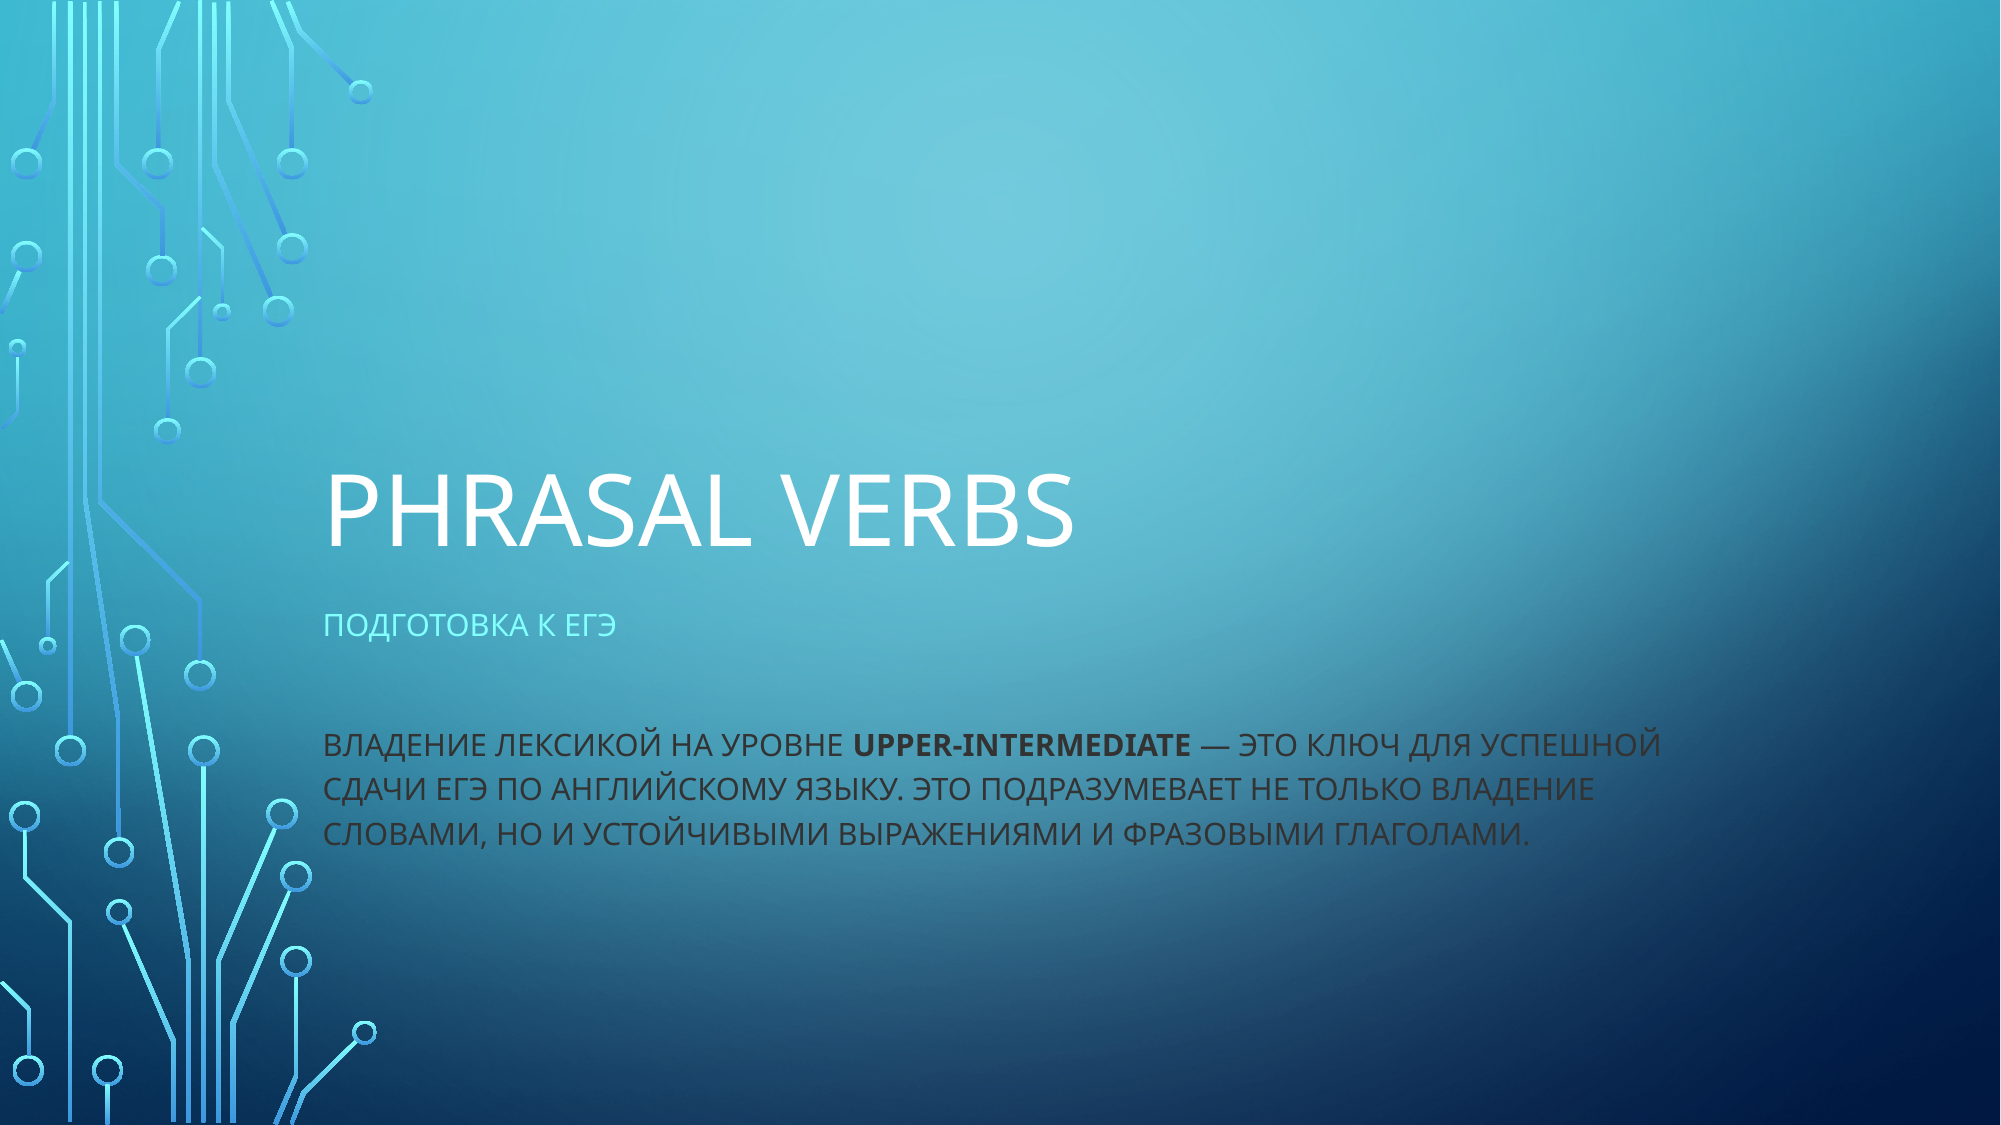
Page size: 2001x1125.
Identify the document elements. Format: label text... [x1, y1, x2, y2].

title PHRASAL VERBS [307, 184, 1750, 576]
subtitle Подготовка к егэ Владение лексикой на уровне Upper-Intermediate — это ключ для успешной сдачи ЕГЭ по английскому языку. Это подразумевает не только владение словами, но и устойчивыми выражениями и фразовыми глаголами. [307, 590, 1750, 863]
